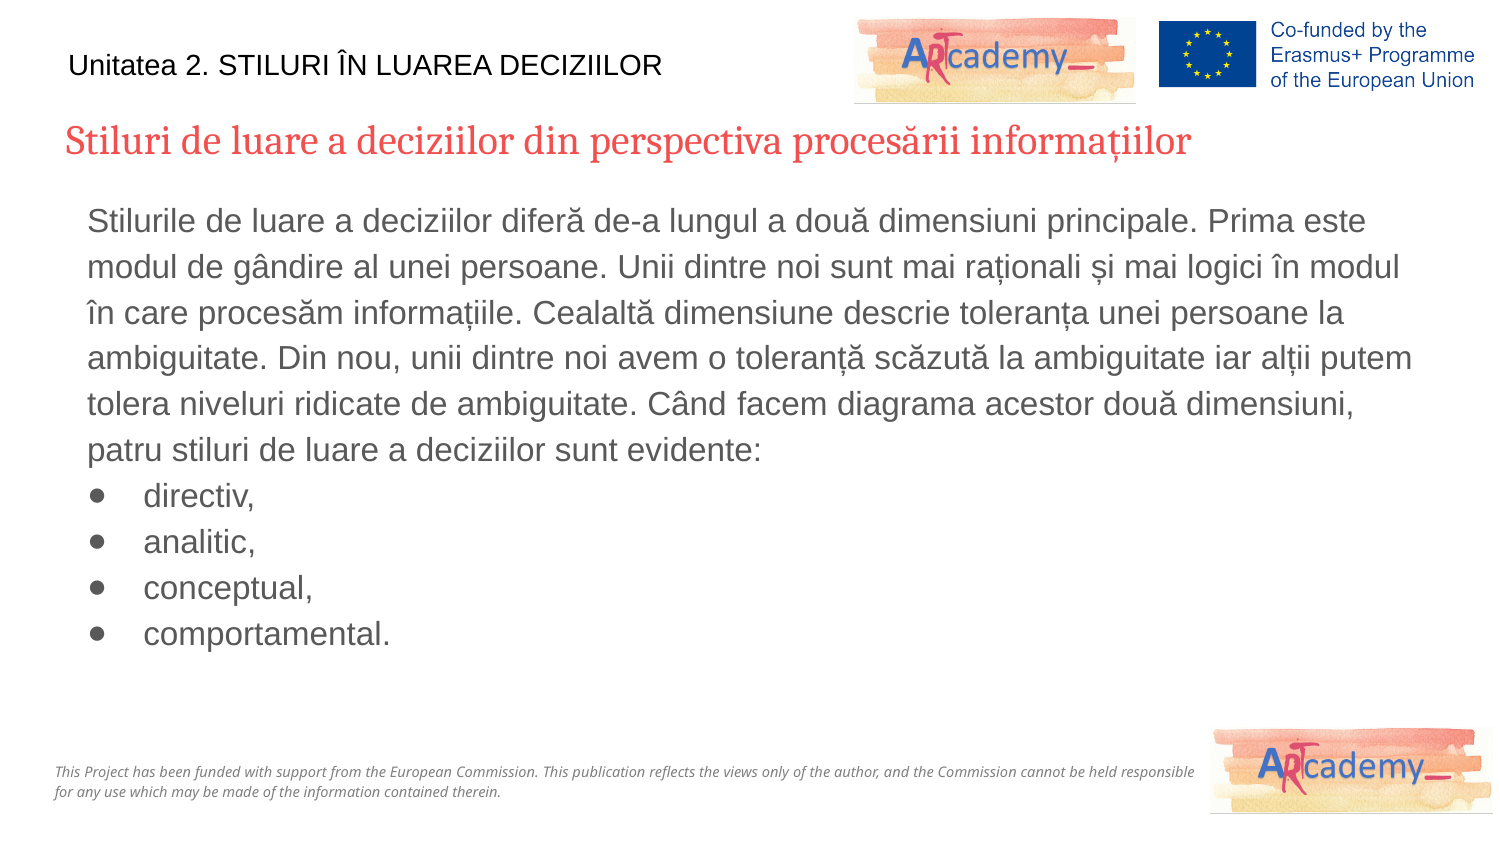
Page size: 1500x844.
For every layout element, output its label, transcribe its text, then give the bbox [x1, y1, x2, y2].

text_box Unitatea 2. STILURI ÎN LUAREA DECIZIILOR [53, 39, 770, 89]
title Stiluri de luare a deciziilor din perspectiva procesării informațiilor [51, 97, 1449, 192]
picture [1158, 21, 1474, 91]
picture [854, 0, 1137, 134]
picture [1210, 709, 1493, 844]
text_box This Project has been funded with support from the European Commission. This publication reflects the views only of the author, and the Commission cannot be held responsible for any use which may be made of the information contained therein. [39, 754, 1205, 799]
list Stilurile de luare a deciziilor diferă de-a lungul a două dimensiuni principale. Prima este modul de gândire al unei persoane. Unii dintre noi sunt mai raționali și mai logici în modul în care procesăm informațiile. Cealaltă dimensiune descrie toleranța unei persoane la ambiguitate. Din nou, unii dintre noi avem o toleranță scăzută la ambiguitate iar alții putem tolera niveluri ridicate de ambiguitate. Când facem diagrama acestor două dimensiuni, patru stiluri de luare a deciziilor sunt evidente: directiv, analitic, conceptual, comportamental. [53, 178, 1451, 754]
